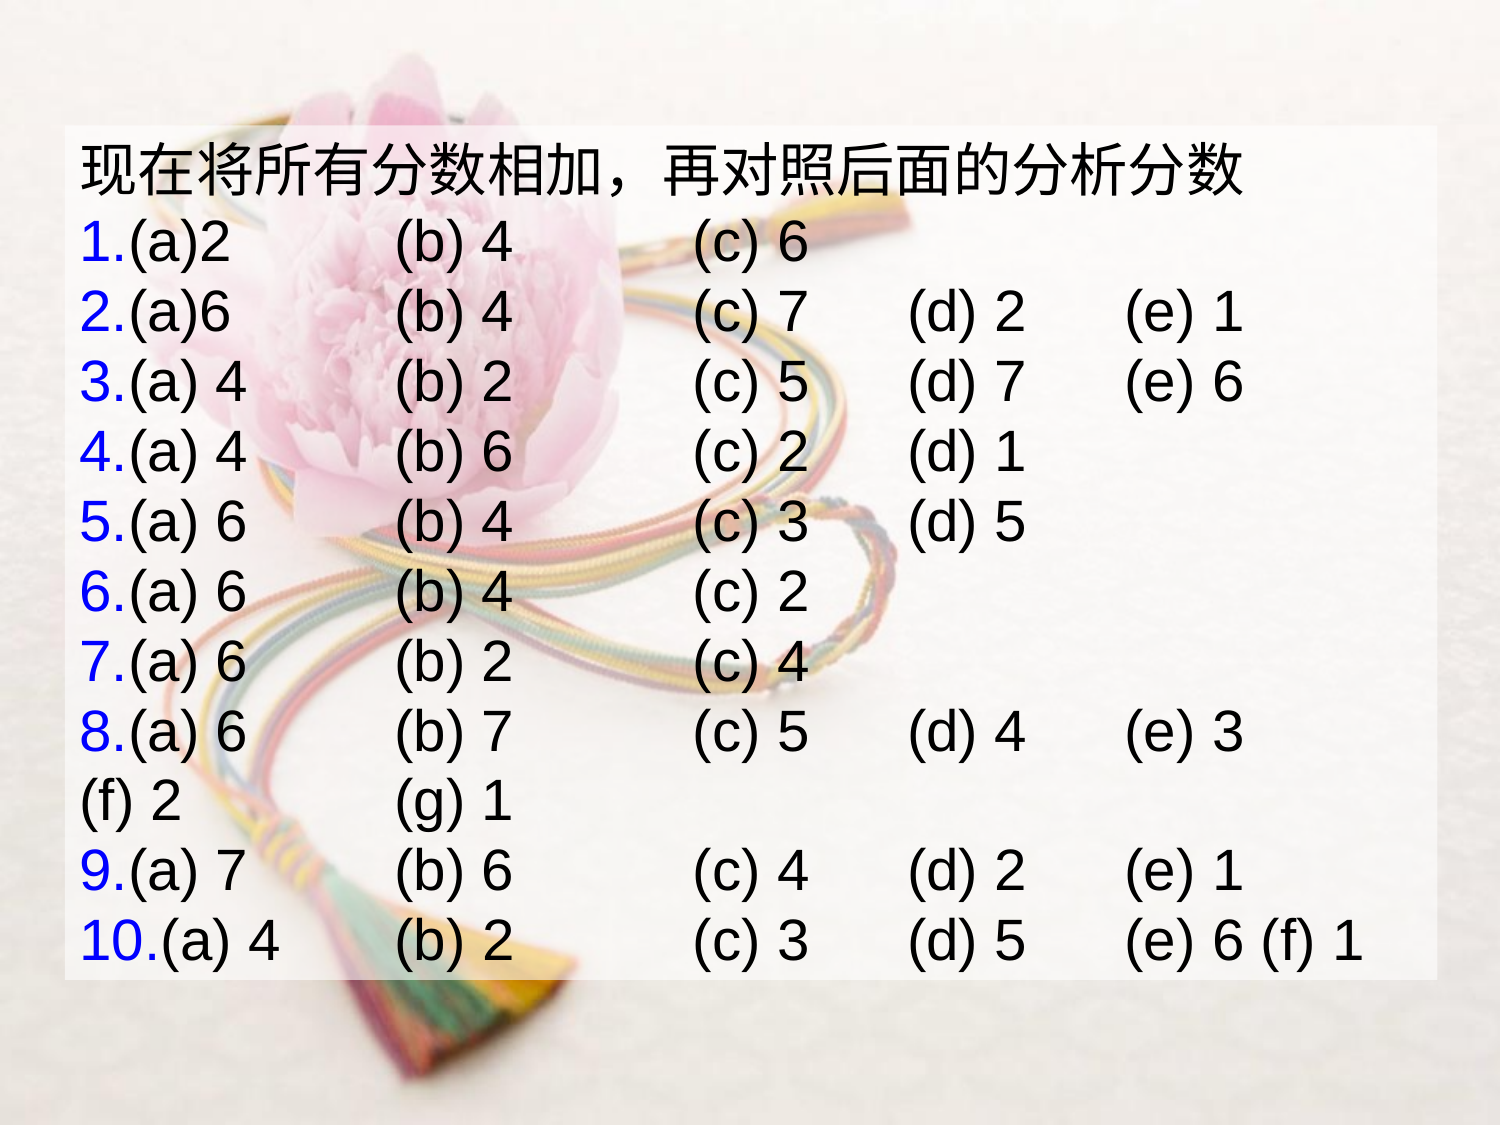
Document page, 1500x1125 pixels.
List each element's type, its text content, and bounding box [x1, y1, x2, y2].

picture [0, 0, 1500, 1125]
text_box 现在将所有分数相加，再对照后面的分析分数 1.(a)2 (b) 4 (c) 6 2.(a)6 (b) 4 (c) 7 (d) 2 (e) 1 3.(a) 4 (b) 2 (c) 5 (d) 7 (e) 6 4.(a) 4 (b) 6 (c) 2 (d) 1 5.(a) 6 (b) 4 (c) 3 (d) 5 6.(a) 6 (b) 4 (c) 2 7.(a) 6 (b) 2 (c) 4 8.(a) 6 (b) 7 (c) 5 (d) 4 (e) 3 (f) 2 (g) 1 9.(a) 7 (b) 6 (c) 4 (d) 2 (e) 1 10.(a) 4 (b) 2 (c) 3 (d) 5 (e) 6 (f) 1 [64, 125, 1438, 980]
